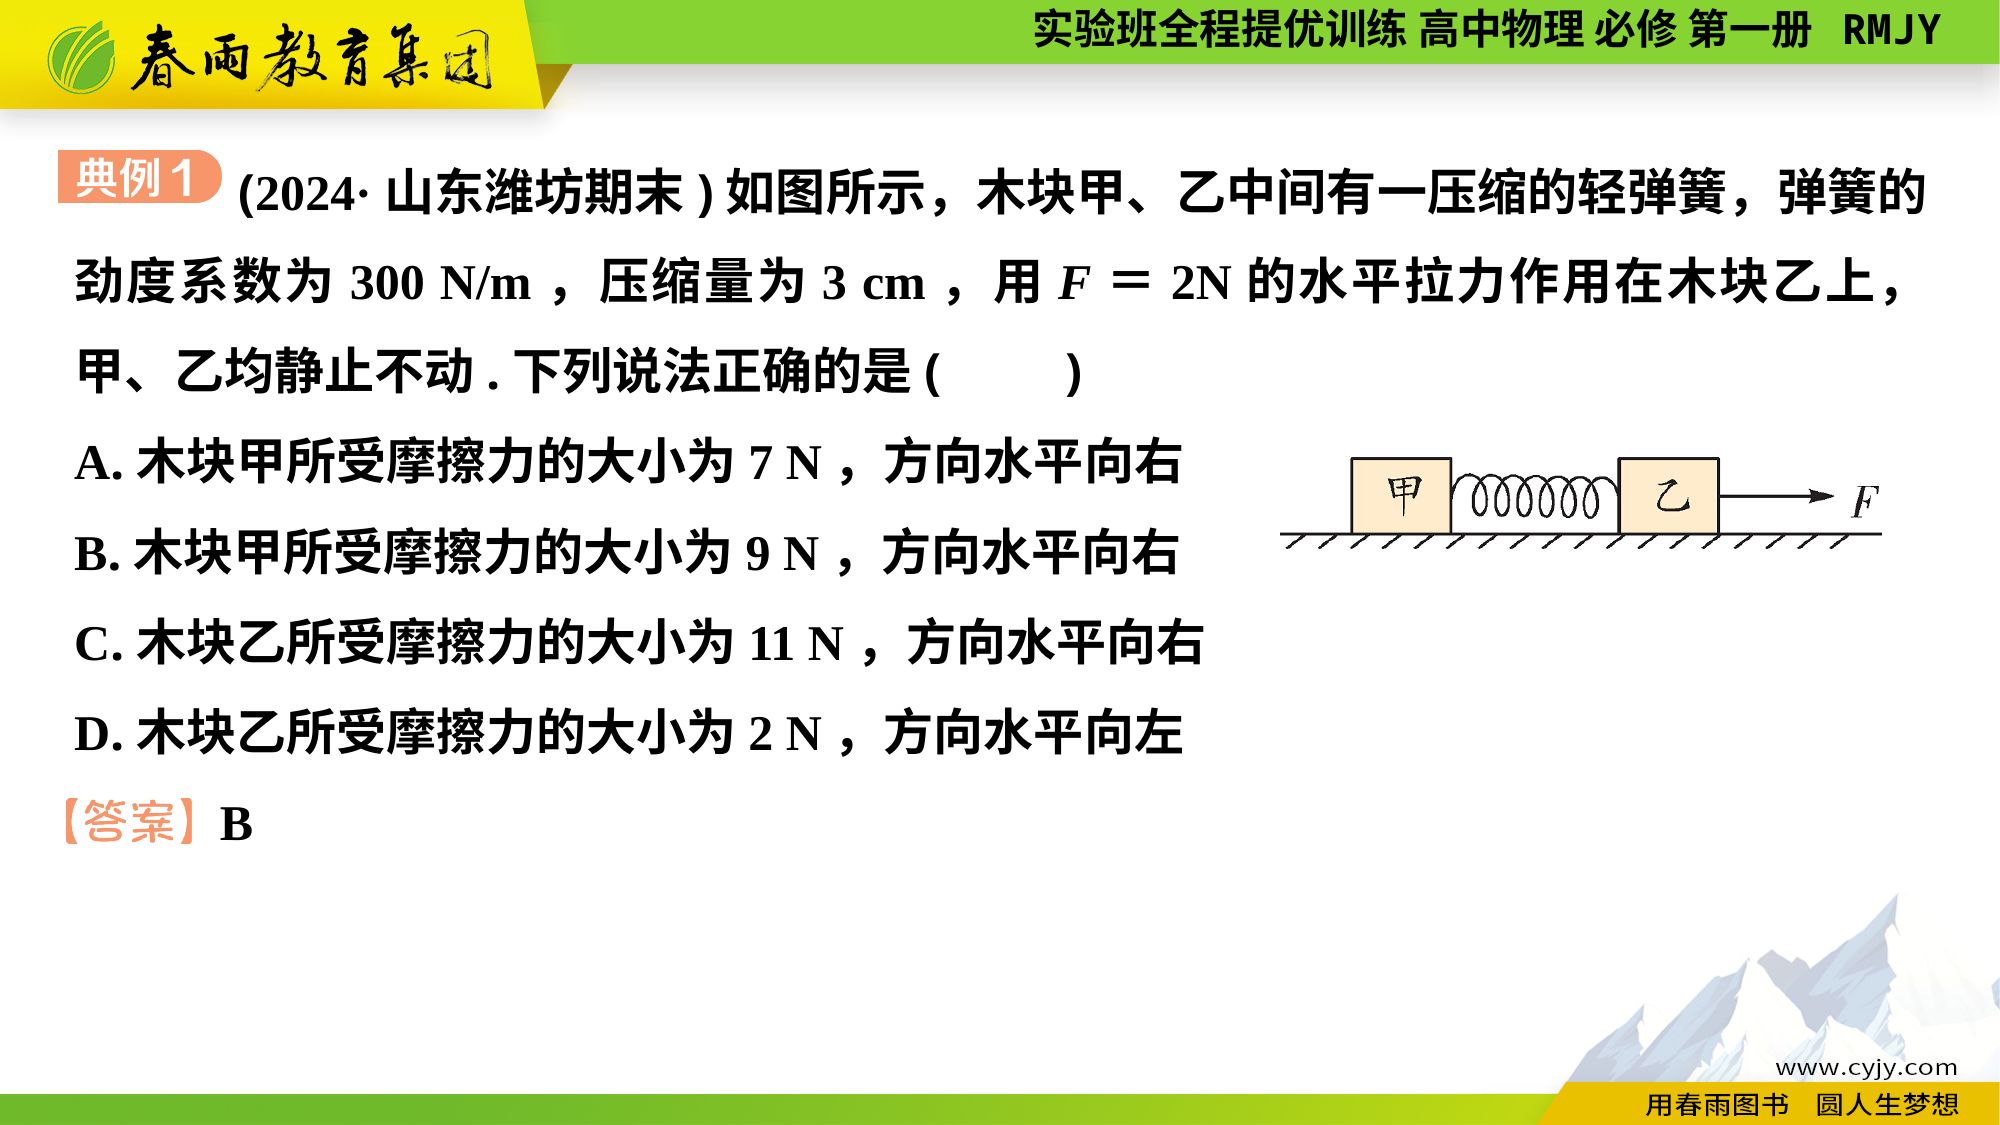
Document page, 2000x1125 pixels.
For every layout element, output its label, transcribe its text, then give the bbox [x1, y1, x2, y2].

text_box B [205, 783, 269, 858]
text_box [59, 756, 1944, 862]
picture [0, 0, 2000, 1125]
list (2024·山东潍坊期末)如图所示，木块甲、乙中间有一压缩的轻弹簧，弹簧的劲度系数为300 N/m，压缩量为3 cm，用F＝2N的水平拉力作用在木块乙上，甲、乙均静止不动.下列说法正确的是( ) A.木块甲所受摩擦力的大小为7 N，方向水平向右 B.木块甲所受摩擦力的大小为9 N，方向水平向右 C.木块乙所受摩擦力的大小为11 N，方向水平向右 D.木块乙所受摩擦力的大小为2 N，方向水平向左 [59, 122, 1944, 756]
